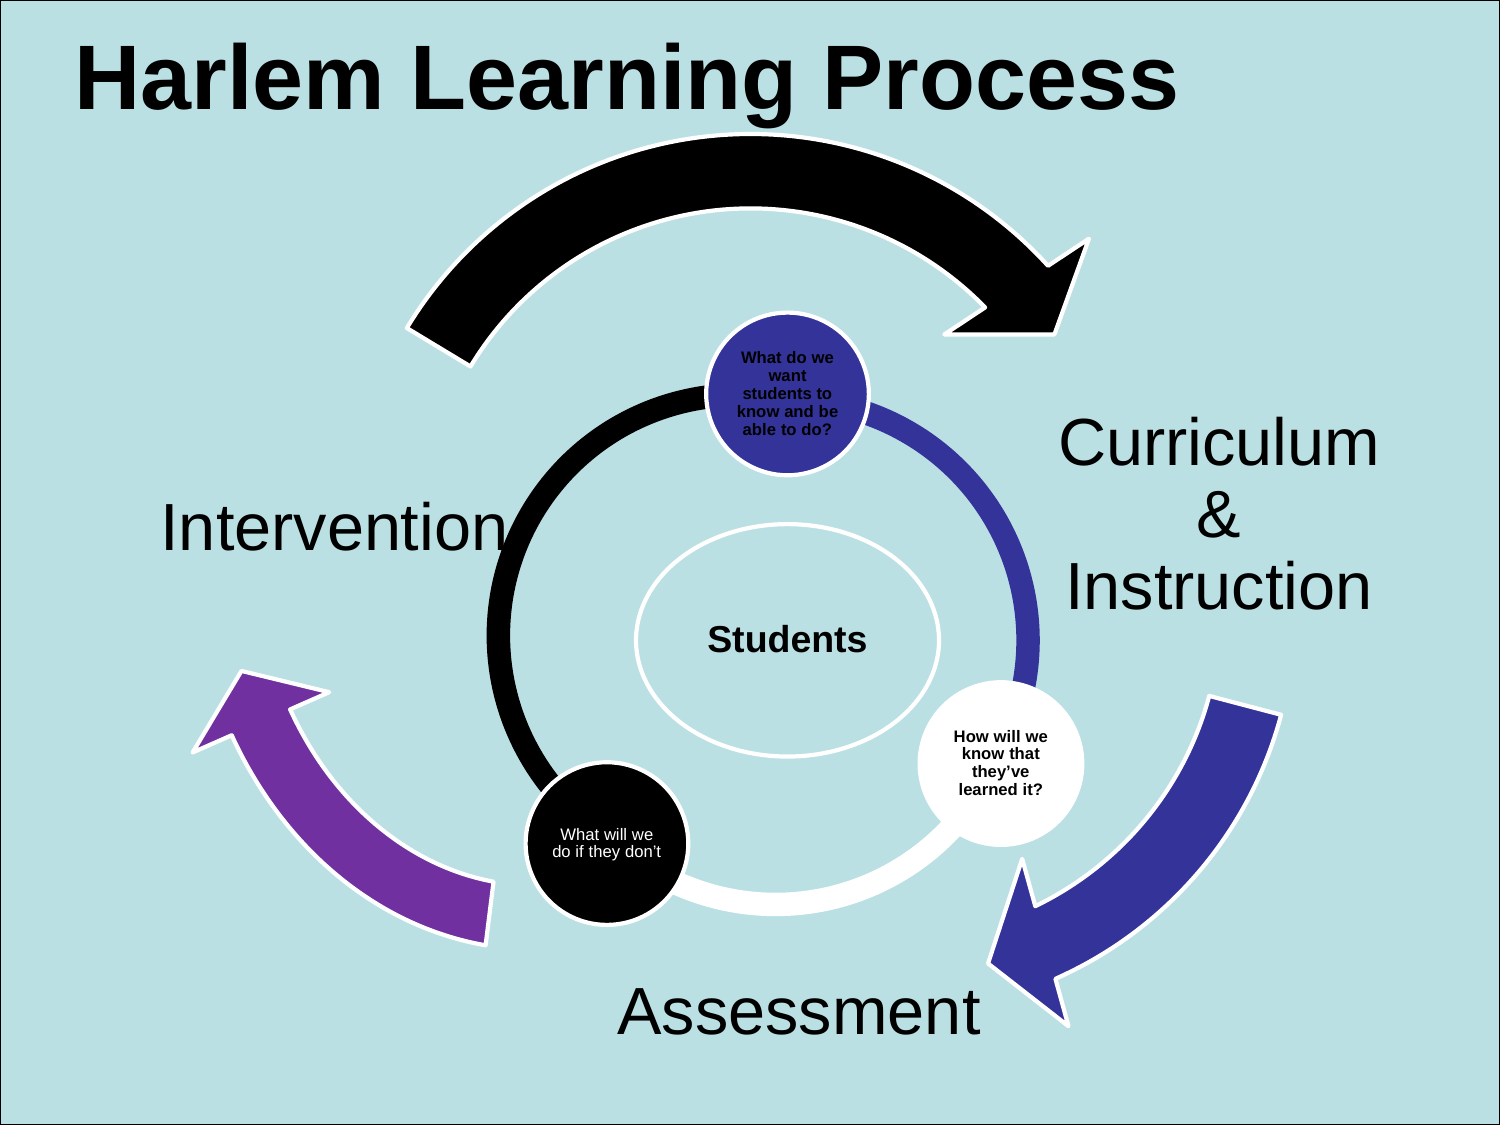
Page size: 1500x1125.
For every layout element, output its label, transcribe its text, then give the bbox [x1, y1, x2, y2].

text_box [437, 312, 1138, 926]
text_box [0, 0, 1500, 1125]
title Harlem Learning Process [12, 4, 1243, 142]
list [99, 224, 1500, 1125]
